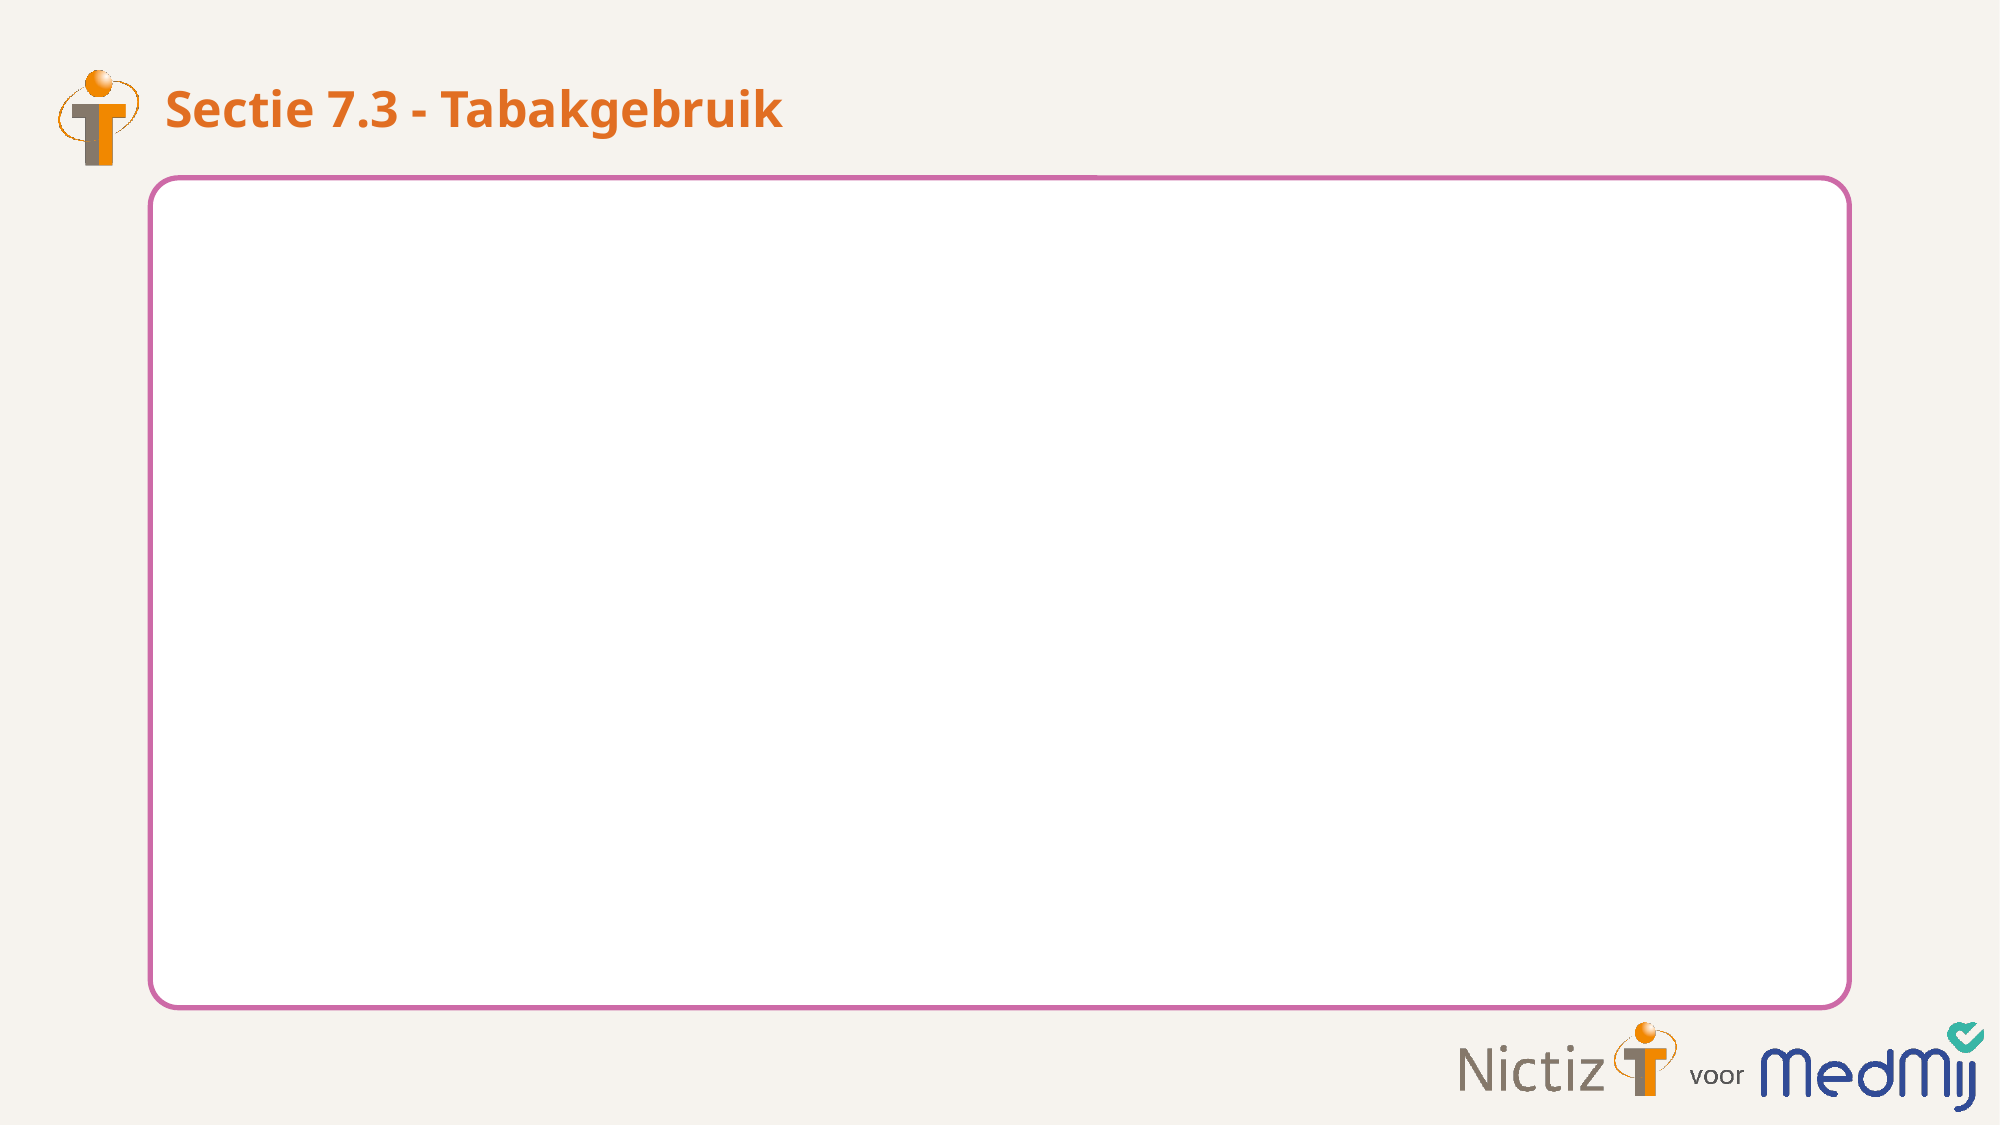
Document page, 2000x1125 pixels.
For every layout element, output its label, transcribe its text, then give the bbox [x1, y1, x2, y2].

picture [50, 66, 151, 187]
picture [1457, 1019, 1988, 1113]
title Sectie 7.3 - Tabakgebruik [150, 76, 1850, 165]
